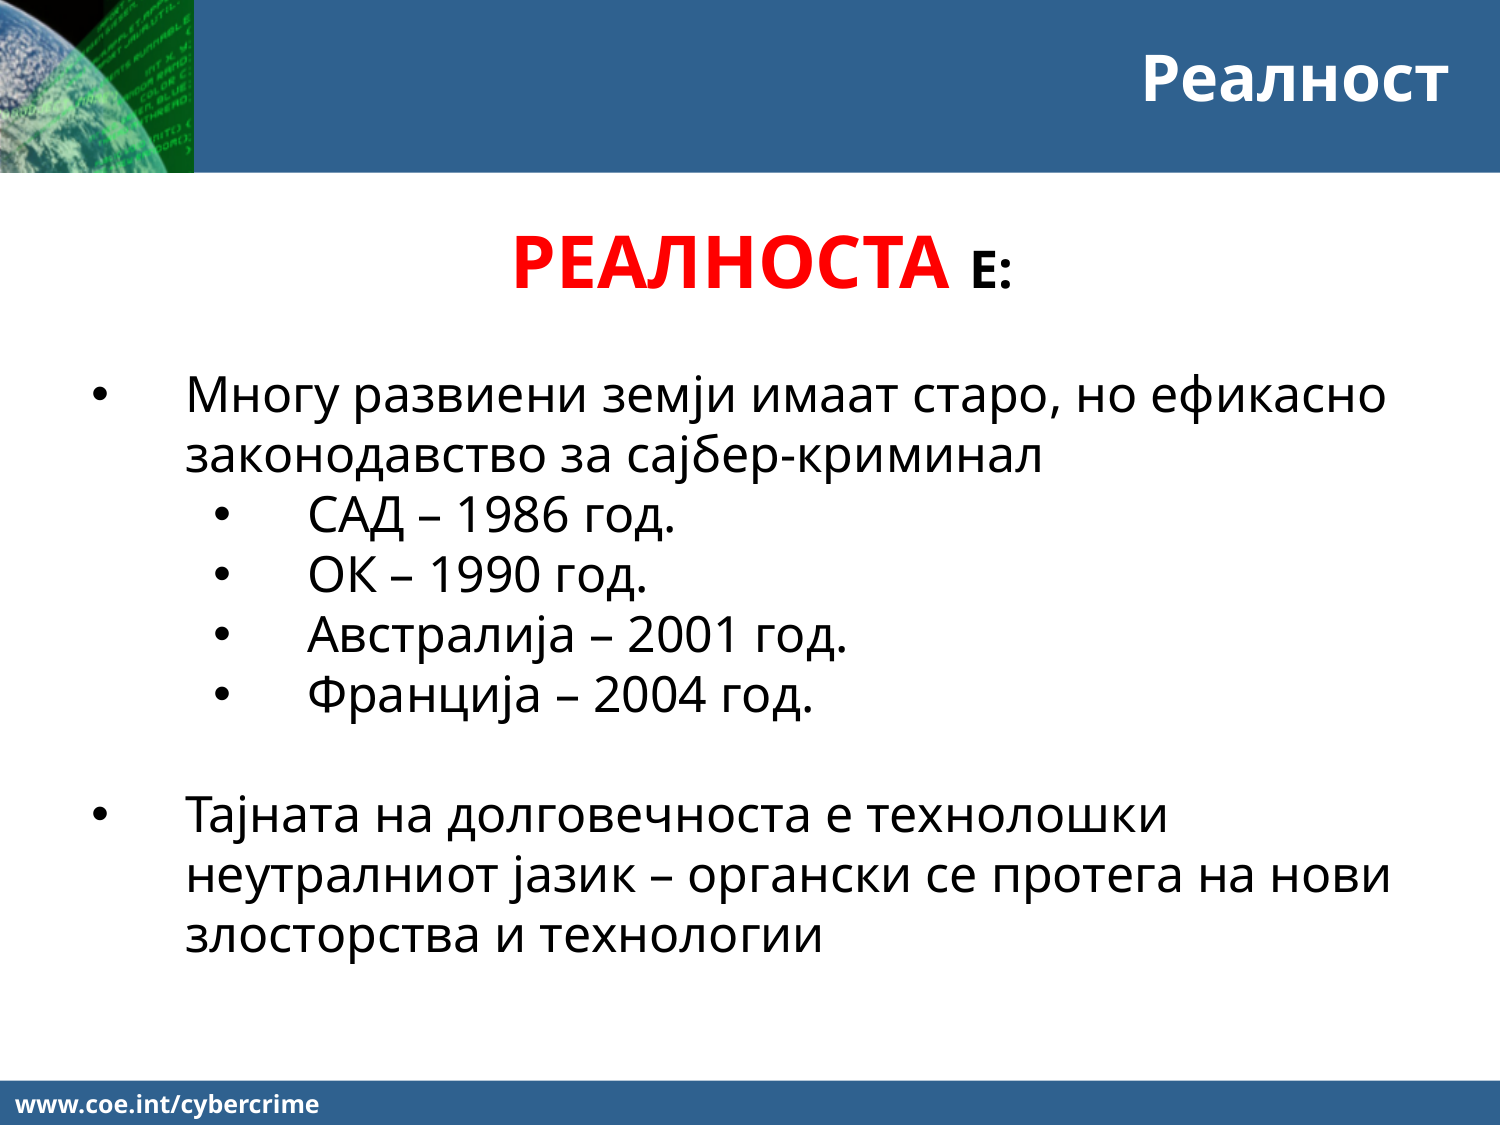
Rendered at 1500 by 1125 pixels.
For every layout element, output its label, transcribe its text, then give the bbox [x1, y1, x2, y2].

text_box РЕАЛНОСТА Е: Многу развиени земји имаат старо, но ефикасно законодавство за сајбер-криминал САД – 1986 год. ОК – 1990 год. Австралија – 2001 год. Франција – 2004 год. Тајната на долговечноста е технолошки неутралниот јазик – органски се протега на нови злосторства и технологии [76, 208, 1447, 971]
text_box www.coe.int/cybercrime [0, 1079, 1500, 1125]
text_box Реалност [206, 29, 1483, 122]
text_box [197, 0, 1500, 175]
picture [0, 0, 194, 173]
